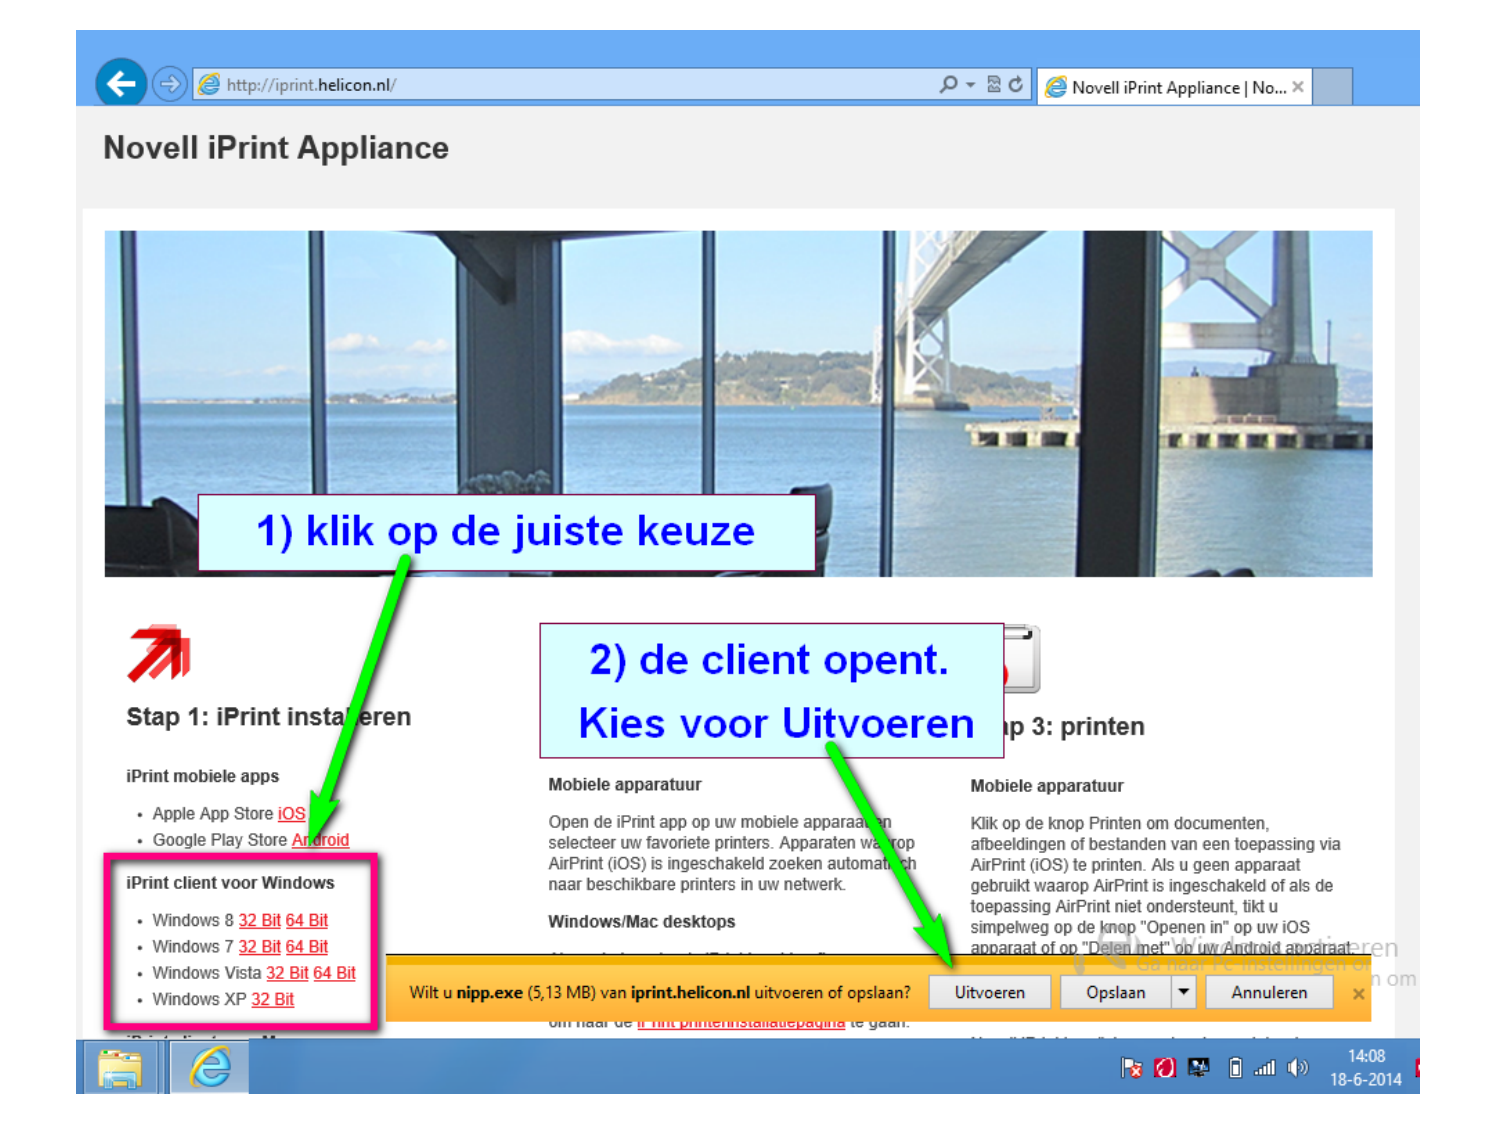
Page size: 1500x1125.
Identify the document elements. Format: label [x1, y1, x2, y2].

picture [76, 30, 1420, 1094]
